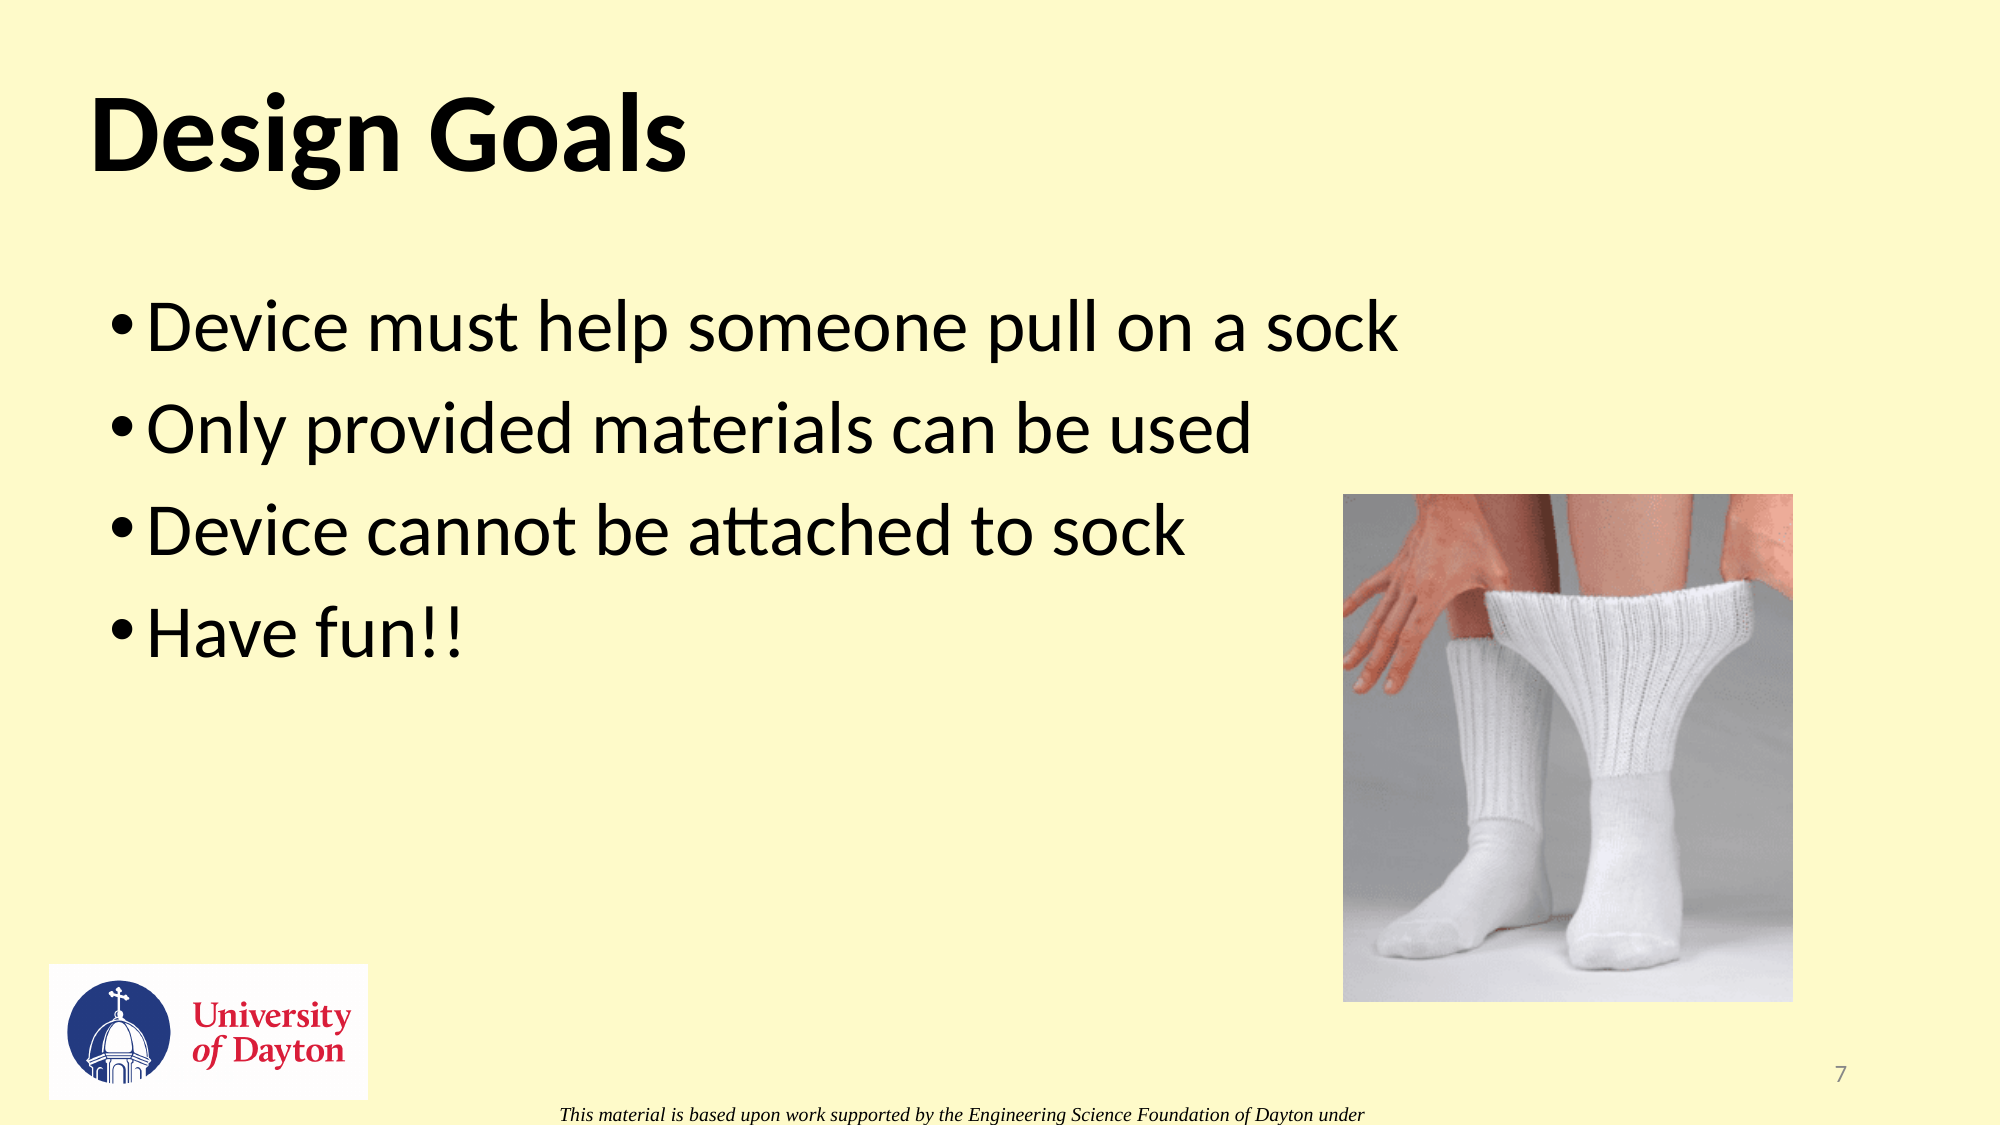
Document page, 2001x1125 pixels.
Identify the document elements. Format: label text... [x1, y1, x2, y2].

picture [1342, 493, 1793, 1002]
text_box This material is based upon work supported by the Engineering Science Foundation of Dayton under Grant No. AD2018-0001 and through a 2017-18 grant from the Marianist Foundation. [466, 878, 1525, 1125]
title Design Goals [74, 51, 1909, 220]
list Device must help someone pull on a sock Only provided materials can be used Device cannot be attached to sock Have fun!! [94, 279, 2000, 994]
picture [48, 963, 369, 1101]
